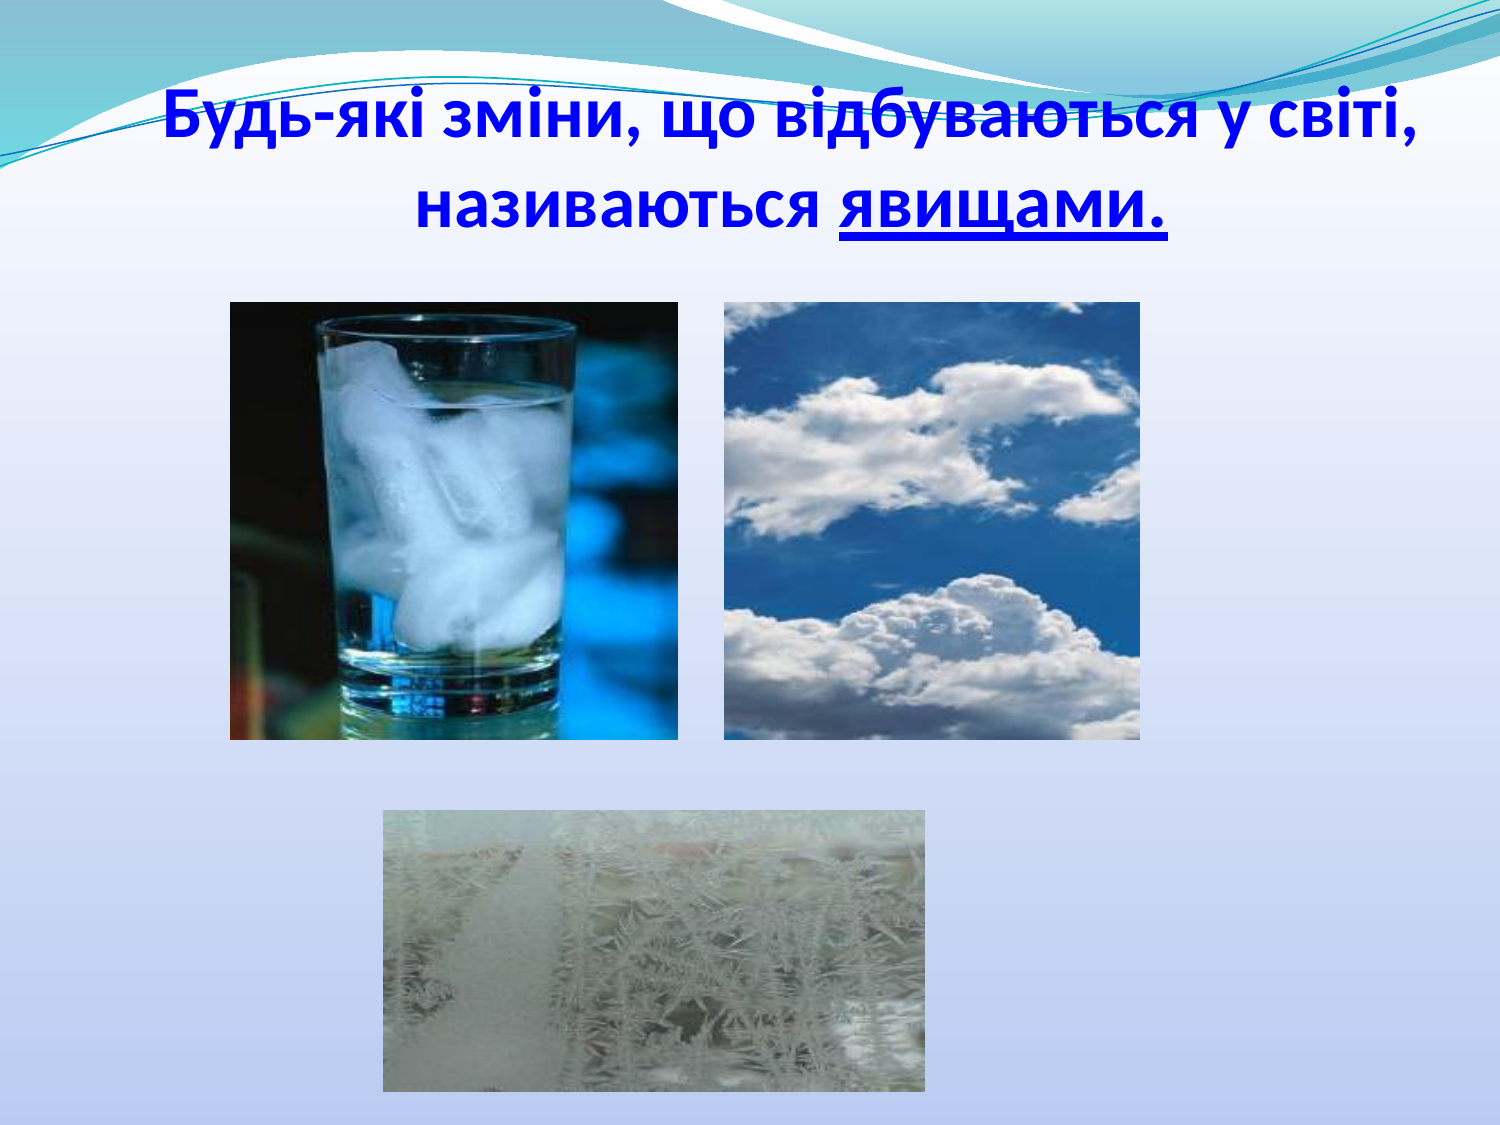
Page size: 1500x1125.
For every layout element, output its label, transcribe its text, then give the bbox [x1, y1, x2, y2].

title Будь-які зміни, що відбуваються у світі, називаються явищами. [147, 54, 1436, 243]
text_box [232, 305, 1138, 1089]
